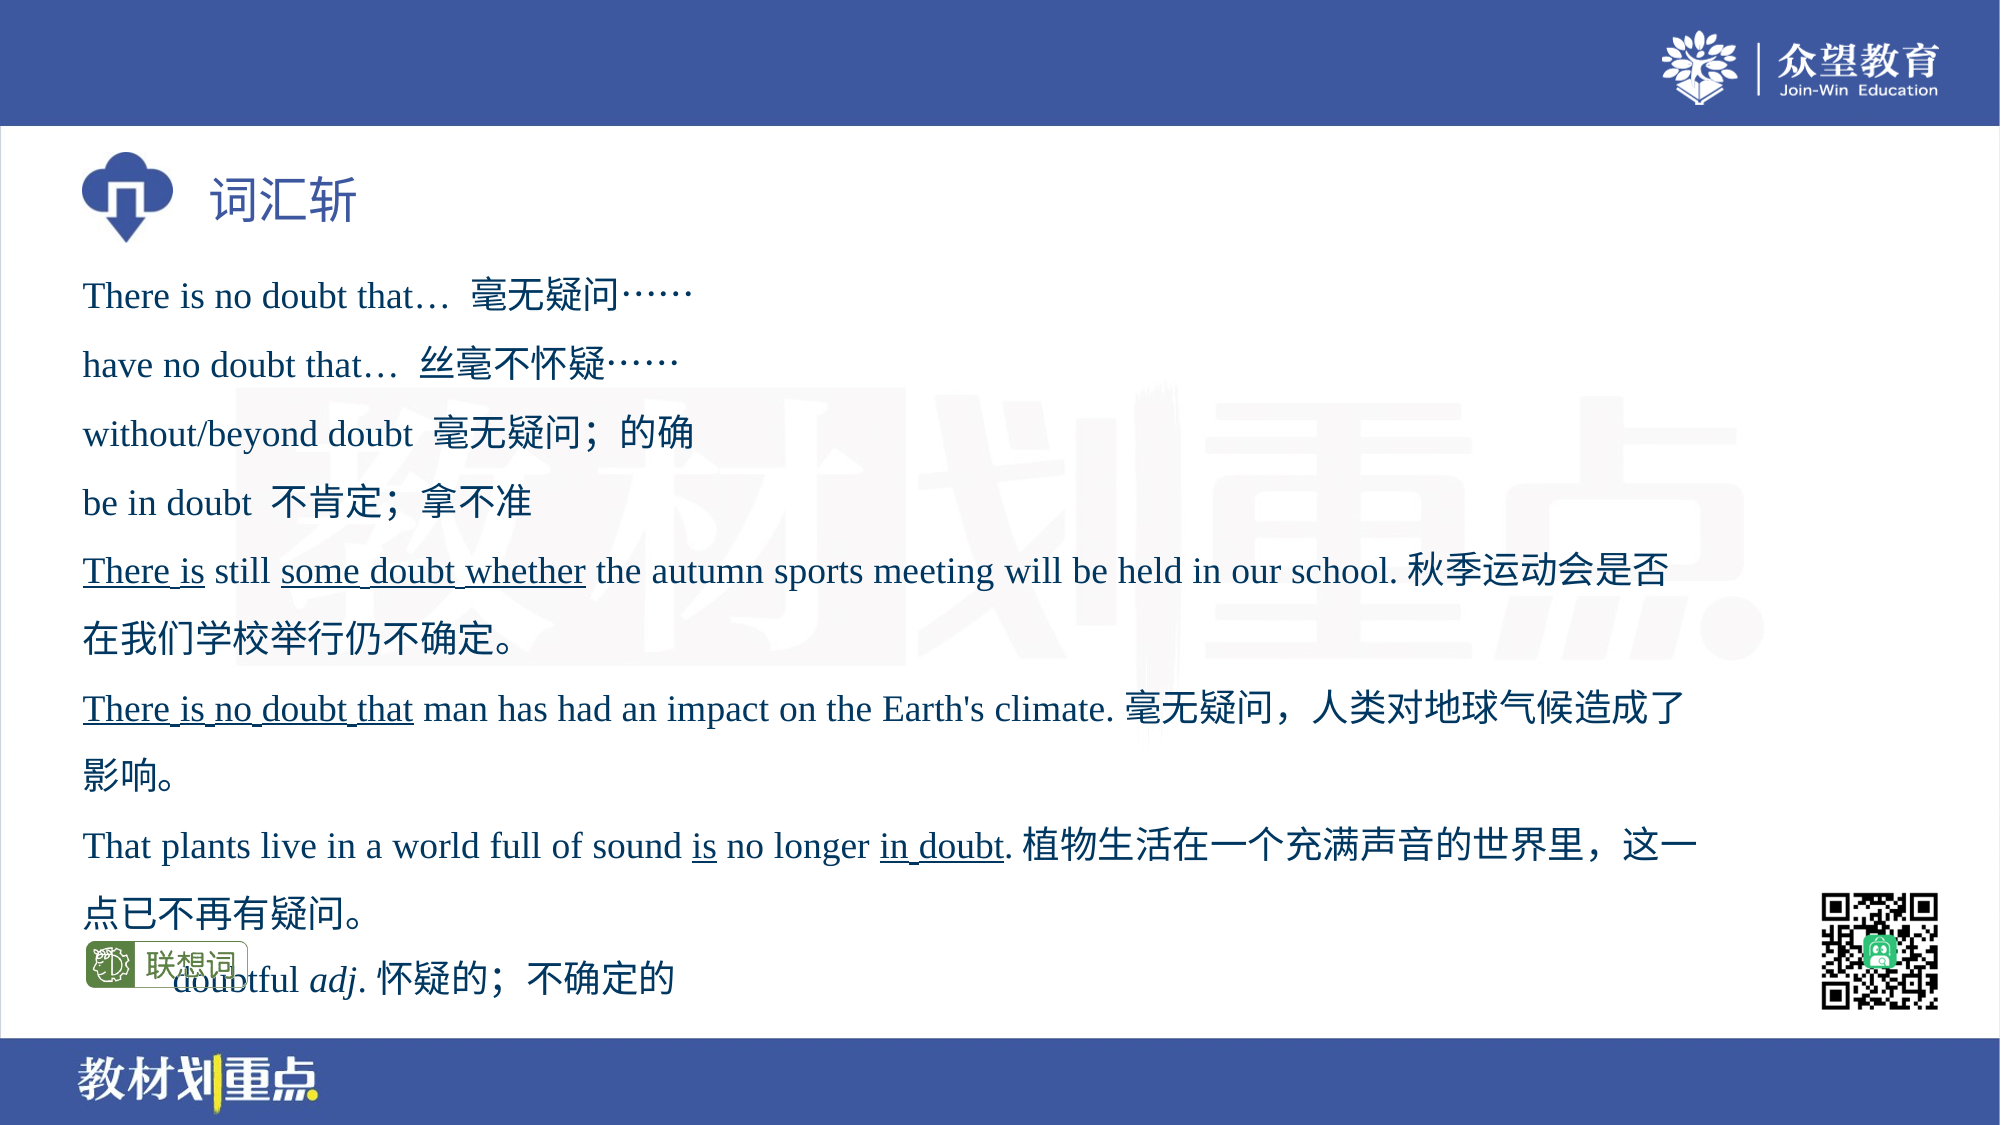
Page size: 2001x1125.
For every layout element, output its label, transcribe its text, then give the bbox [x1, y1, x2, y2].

picture [0, 0, 2000, 1125]
text_box There is no doubt that… 毫无疑问…… have no doubt that… 丝毫不怀疑…… without/beyond doubt 毫无疑问；的确 be in doubt 不肯定；拿不准 There is still some doubt whether the autumn sports meeting will be held in our school.秋季运动会是否 在我们学校举行仍不确定。 There is no doubt that man has had an impact on the Earth's climate.毫无疑问，人类对地球气候造成了 影响。 That plants live in a world full of sound is no longer in doubt.植物生活在一个充满声音的世界里，这一 点已不再有疑问。 doubtful adj.怀疑的；不确定的 [82, 247, 1817, 993]
